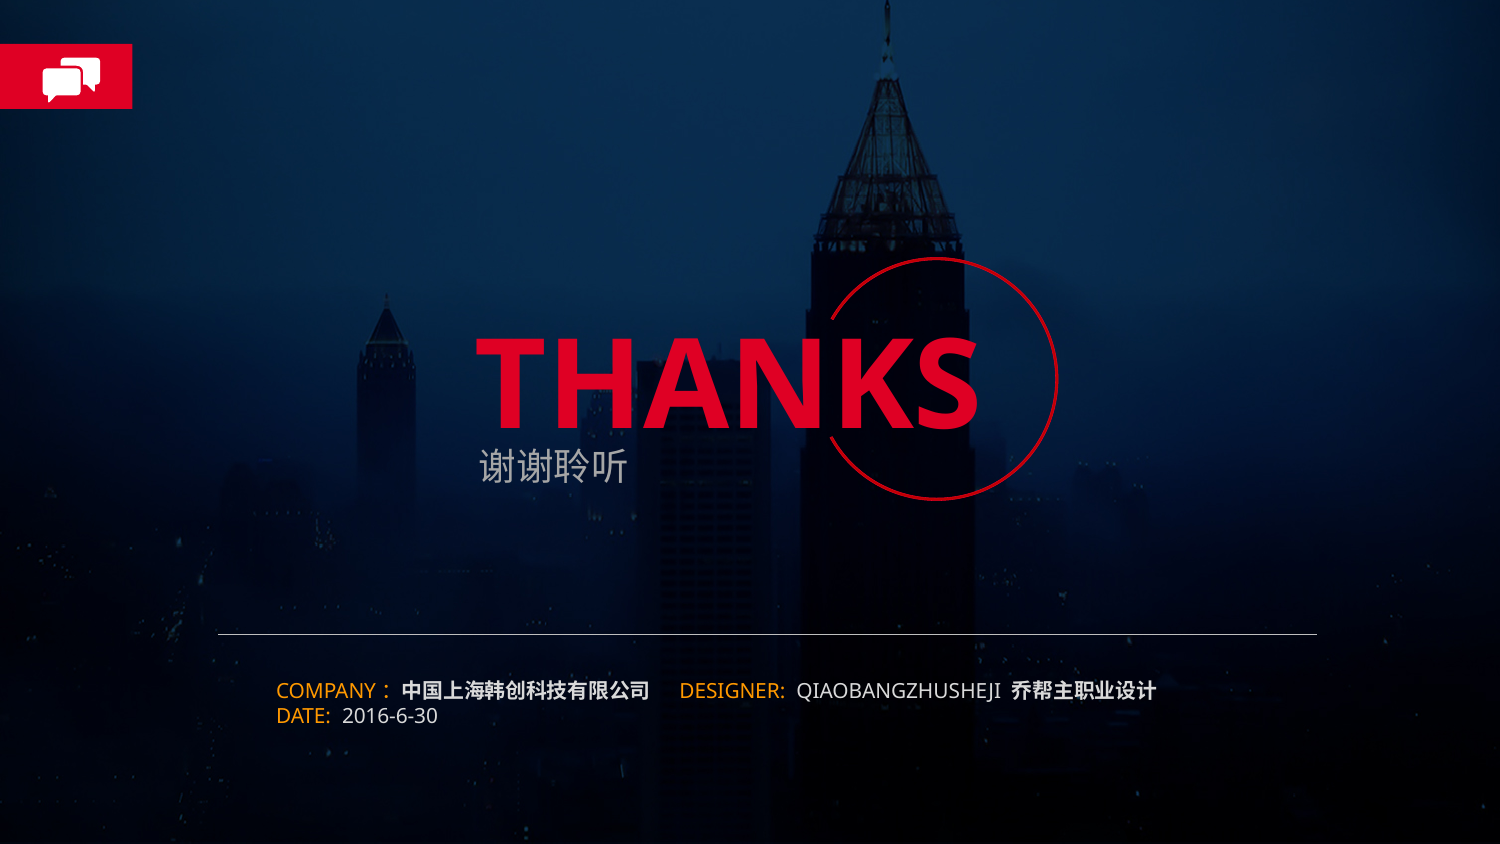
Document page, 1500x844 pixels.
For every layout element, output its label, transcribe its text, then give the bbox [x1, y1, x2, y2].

text_box COMPANY：中国上海韩创科技有限公司 DESIGNER: QIAOBANGZHUSHEJI 乔帮主职业设计 DATE: 2016-6-30 [261, 669, 1249, 735]
text_box THANKS [460, 296, 999, 462]
text_box [827, 255, 1061, 503]
text_box 谢谢聆听 [464, 435, 824, 495]
picture [0, 0, 1500, 844]
